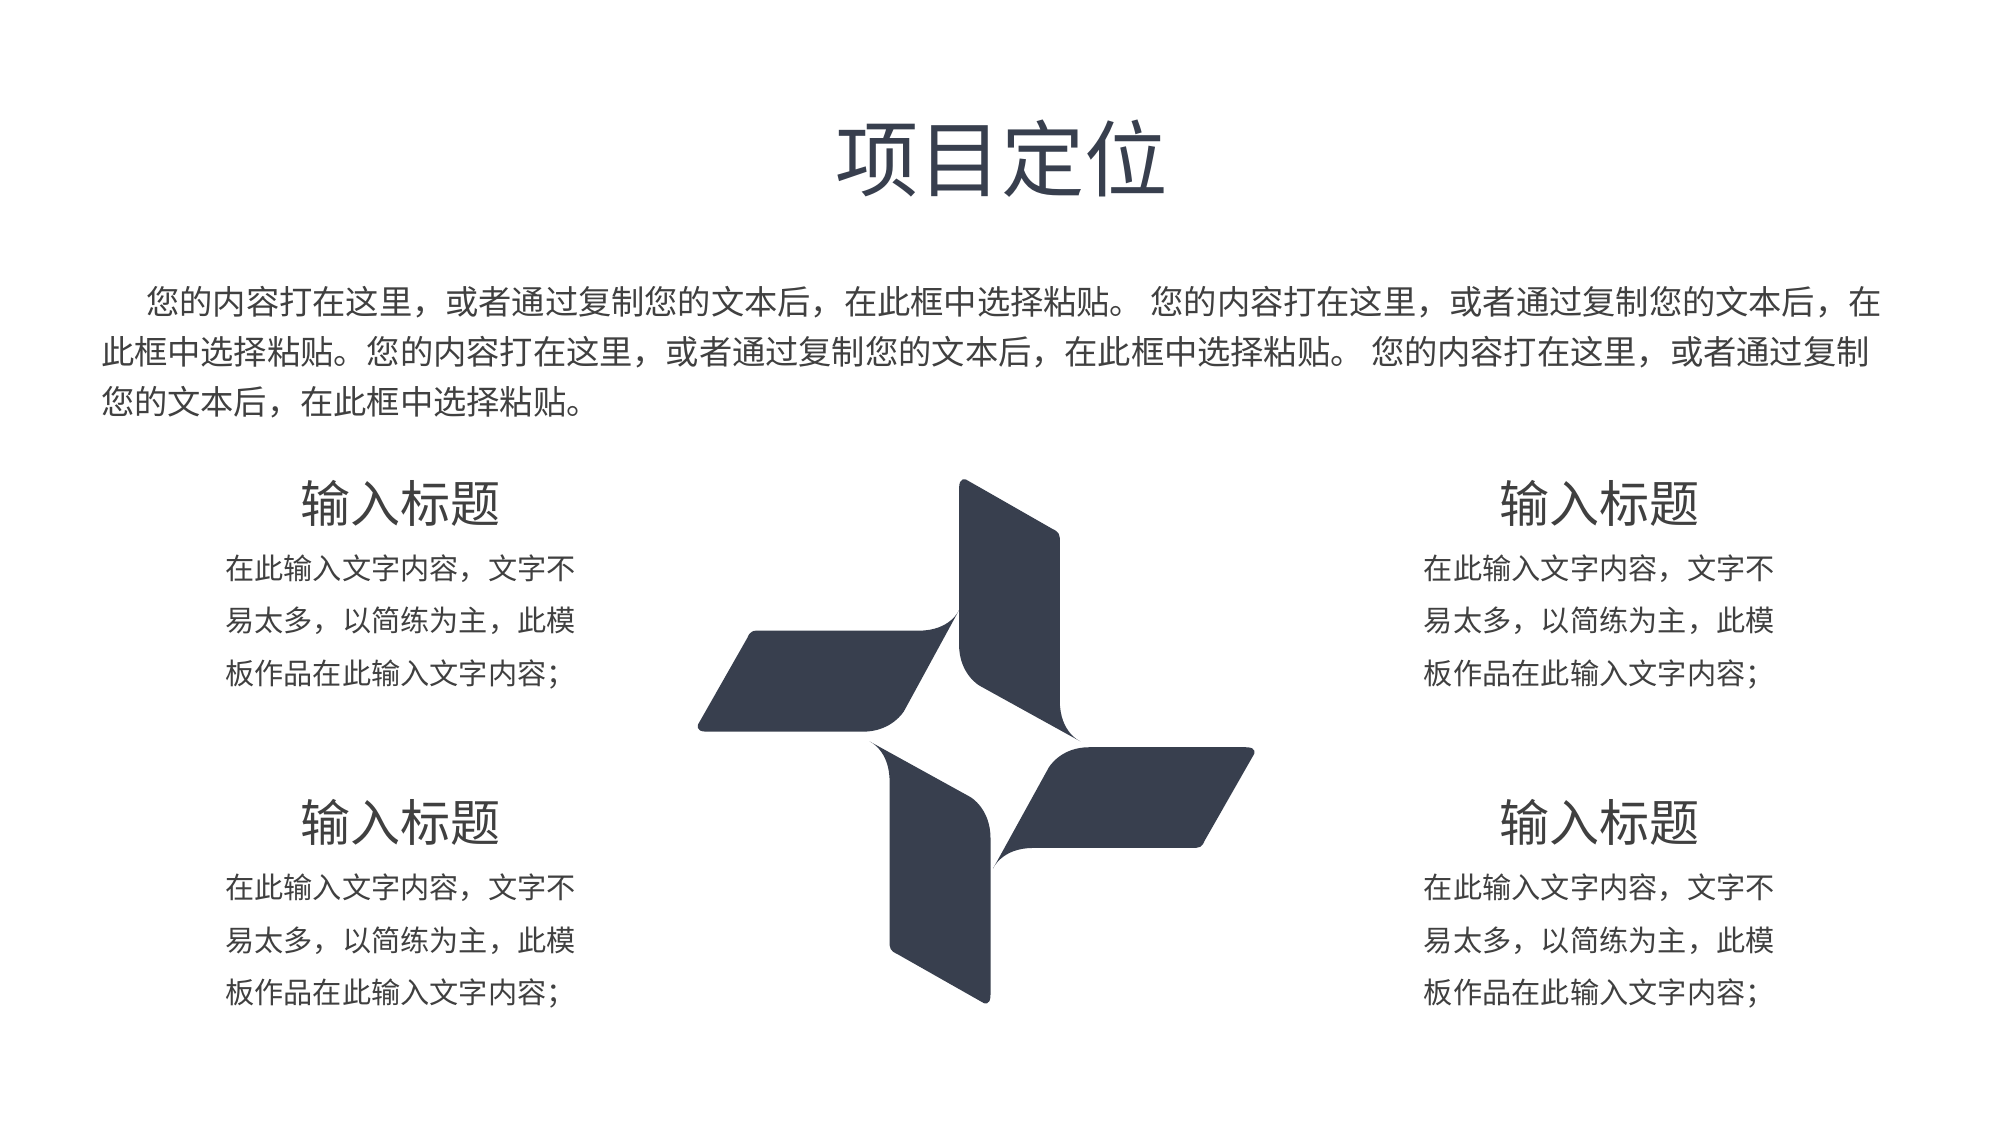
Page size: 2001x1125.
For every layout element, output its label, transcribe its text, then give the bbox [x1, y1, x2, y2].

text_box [1400, 464, 1799, 700]
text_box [1400, 784, 1799, 1020]
text_box 项目定位 [735, 99, 1268, 215]
text_box [993, 747, 1255, 869]
text_box 您的内容打在这里，或者通过复制您的文本后，在此框中选择粘贴。 您的内容打在这里，或者通过复制您的文本后，在此框中选择粘贴。您的内容打在这里，或者通过复制您的文本后，在此框中选择粘贴。 您的内容打在这里，或者通过复制您的文本后，在此框中选择粘贴。 [86, 264, 1917, 429]
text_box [201, 784, 600, 1020]
text_box [697, 610, 959, 732]
text_box [959, 479, 1081, 742]
text_box [869, 741, 991, 1004]
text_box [201, 464, 600, 700]
